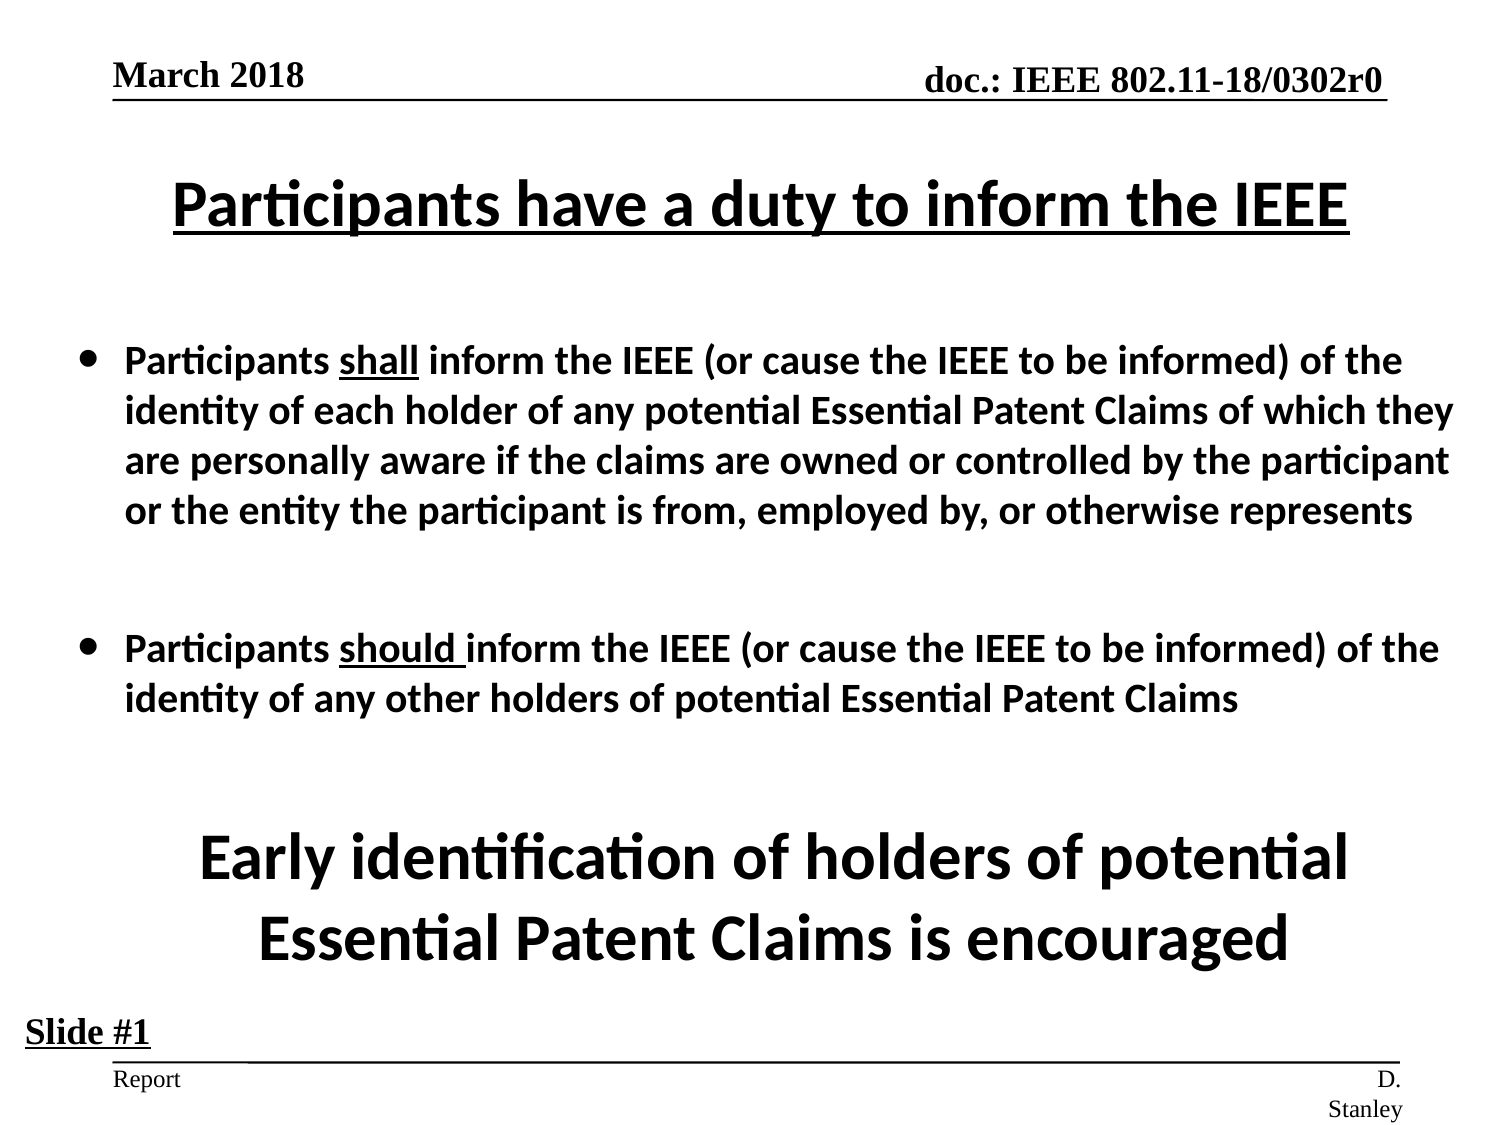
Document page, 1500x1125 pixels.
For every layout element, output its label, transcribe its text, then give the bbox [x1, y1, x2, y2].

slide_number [112, 49, 401, 96]
list Participants shall inform the IEEE (or cause the IEEE to be informed) of the identity of each holder of any potential Essential Patent Claims of which they are personally aware if the claims are owned or controlled by the participant or the entity the participant is from, employed by, or otherwise represents Participants should inform the IEEE (or cause the IEEE to be informed) of the identity of any other holders of potential Essential Patent Claims Early identification of holders of potential Essential Patent Claims is encouraged [0, 324, 1488, 988]
text_box Slide #1 [10, 999, 167, 1060]
title Participants have a duty to inform the IEEE [36, 143, 1487, 257]
footer D. Stanley, HP Enterprise [1324, 1061, 1402, 1093]
